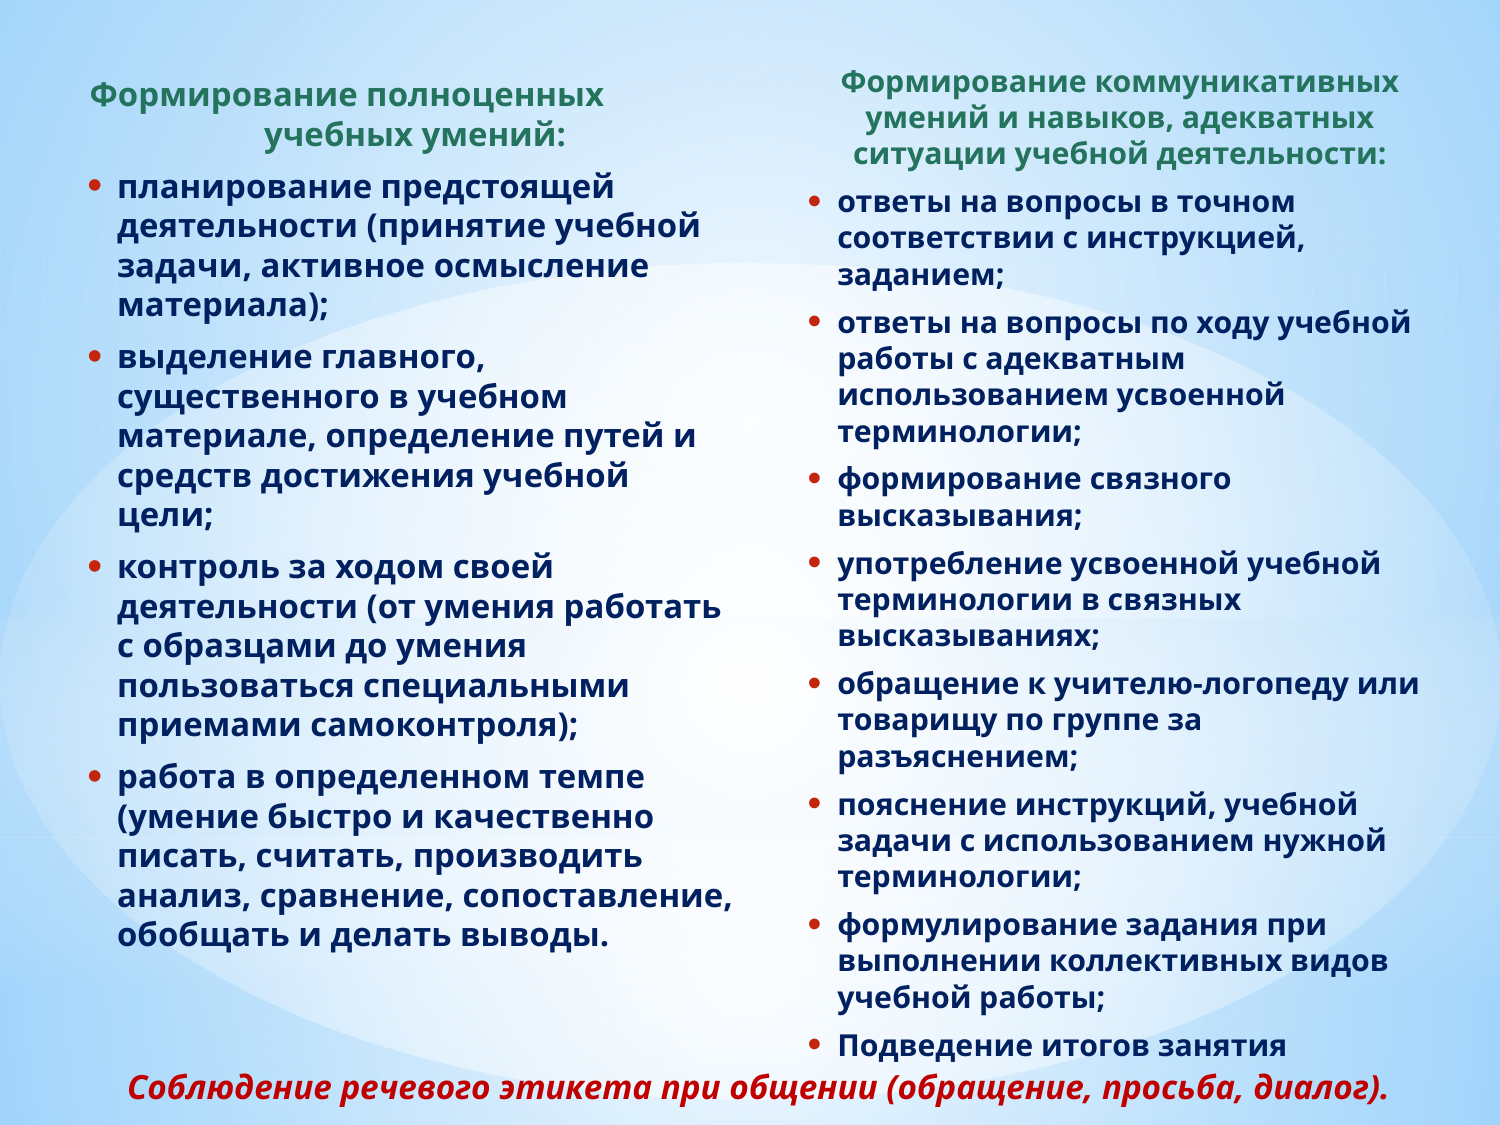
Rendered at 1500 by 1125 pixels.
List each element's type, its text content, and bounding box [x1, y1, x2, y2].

list Формирование полноценных учебных умений: планирование предстоящей деятельности (принятие учебной задачи, активное осмысление материала); выделение главного, существенного в учебном материале, определение путей и средств достижения учебной цели; контроль за ходом своей деятельности (от умения работать с образцами до умения пользоваться специальными приемами самоконтроля); работа в определенном темпе (умение быстро и качественно писать, считать, производить анализ, сравнение, сопоставление, обобщать и делать выводы. [64, 66, 750, 1000]
title Соблюдение речевого этикета при общении (обращение, просьба, диалог). [112, 1058, 1424, 1106]
list Формирование коммуникативных умений и навыков, адекватных ситуации учебной деятельности: ответы на вопросы в точном соответствии с инструкцией, заданием; ответы на вопросы по ходу учебной работы с адекватным использованием усвоенной терминологии; формирование связного высказывания; употребление усвоенной учебной терминологии в связных высказываниях; обращение к учителю-логопеду или товарищу по группе за разъяснением; пояснение инструкций, учебной задачи с использованием нужной терминологии; формулирование задания при выполнении коллективных видов учебной работы; Подведение итогов занятия [785, 54, 1447, 1071]
